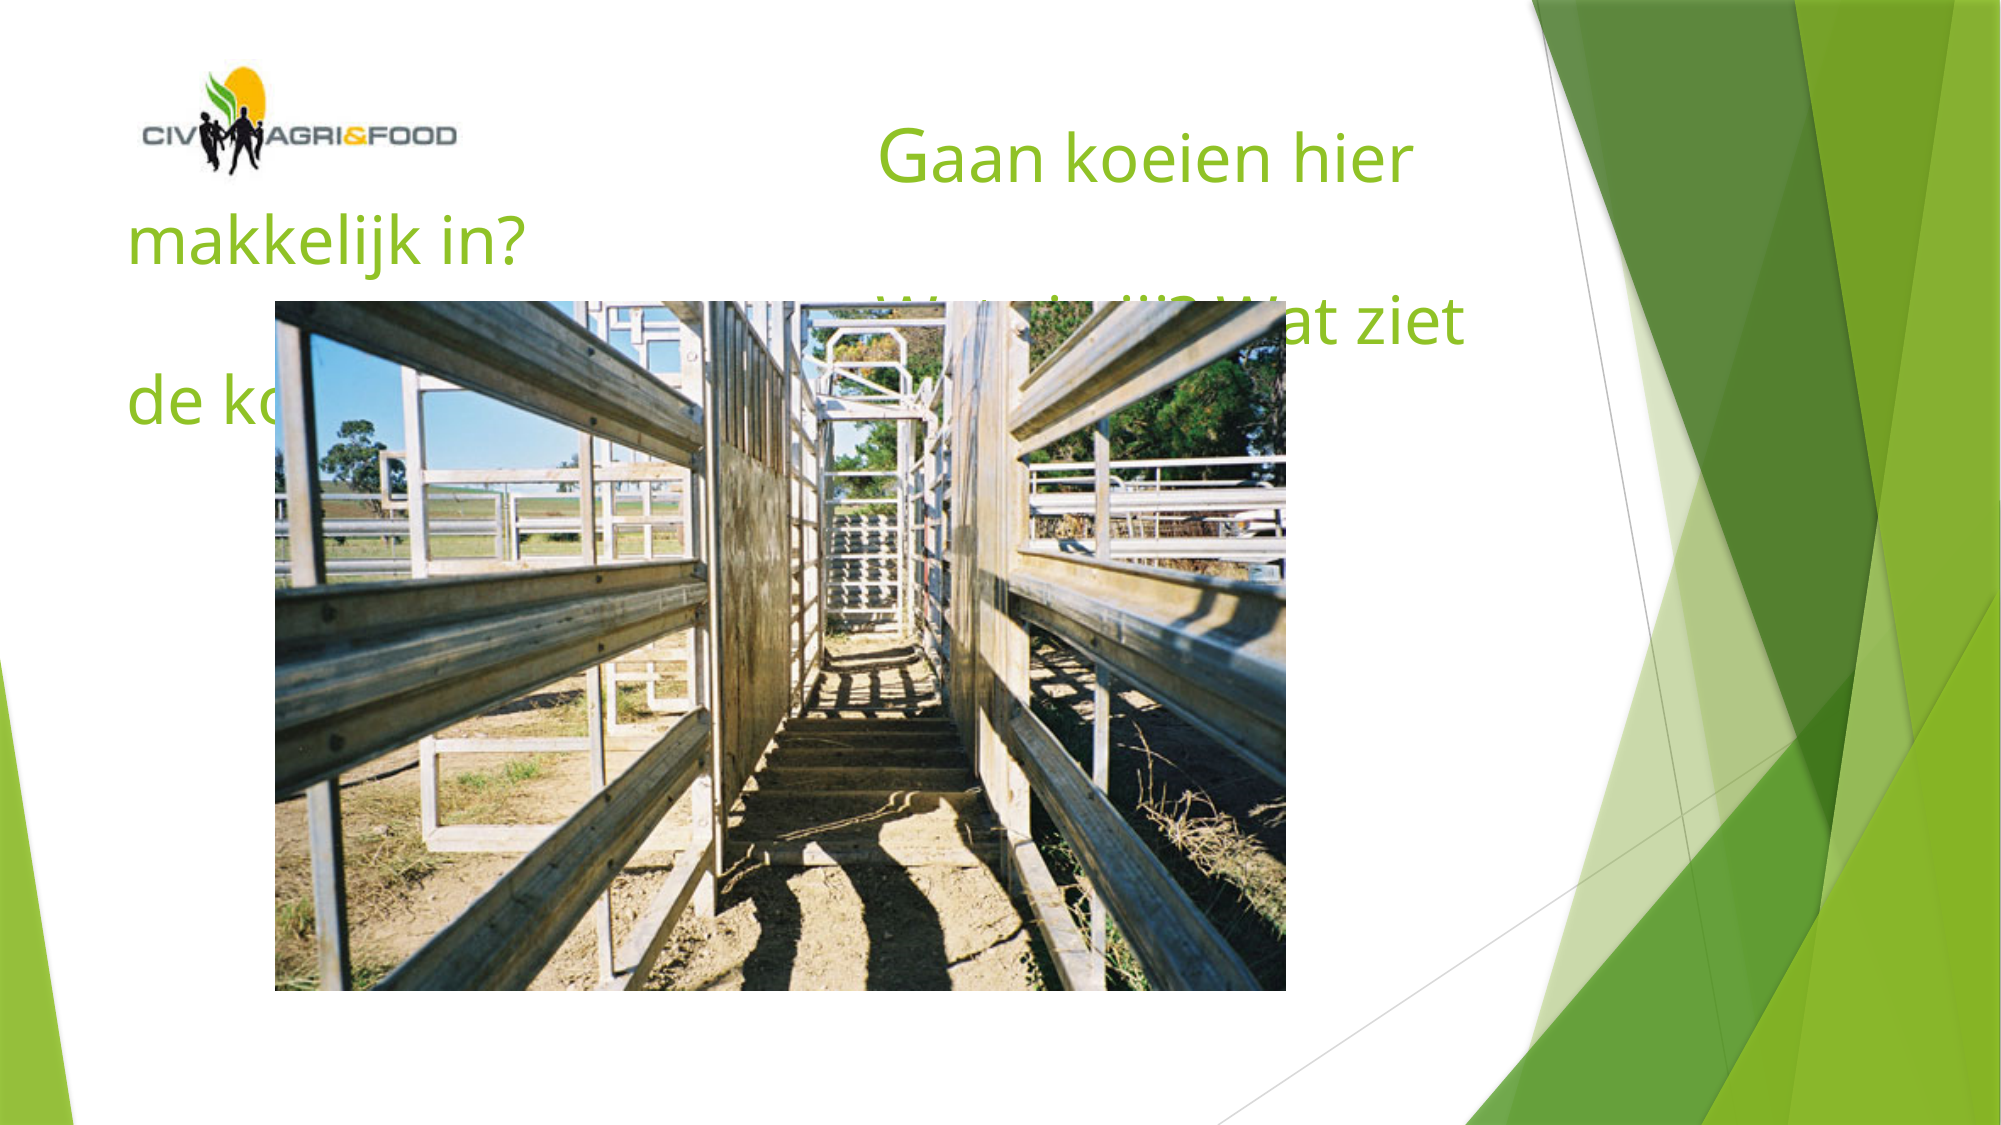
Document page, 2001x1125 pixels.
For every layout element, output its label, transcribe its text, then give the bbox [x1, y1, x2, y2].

title Gaan koeien hier makkelijk in? Wat zie jij? Wat ziet de koe? [111, 99, 1522, 317]
picture [137, 59, 463, 99]
picture [275, 300, 1287, 992]
